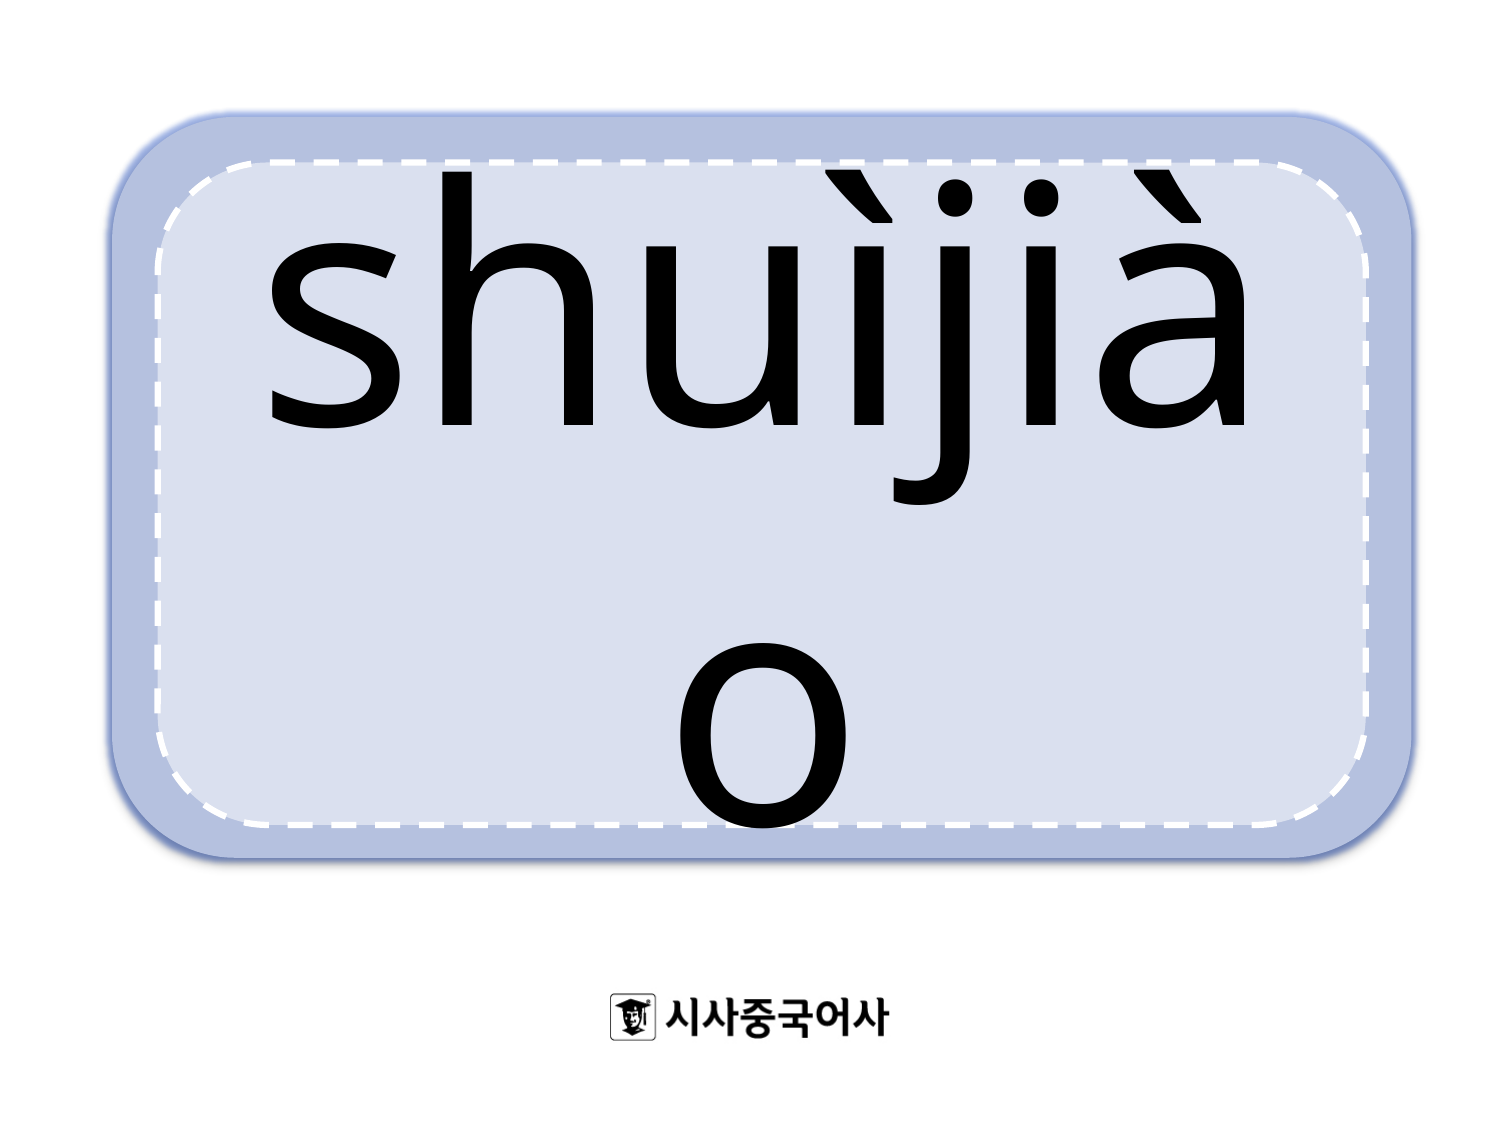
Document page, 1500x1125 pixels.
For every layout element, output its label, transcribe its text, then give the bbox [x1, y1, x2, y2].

text_box shuìjiào [159, 160, 1368, 824]
picture [602, 987, 898, 1047]
